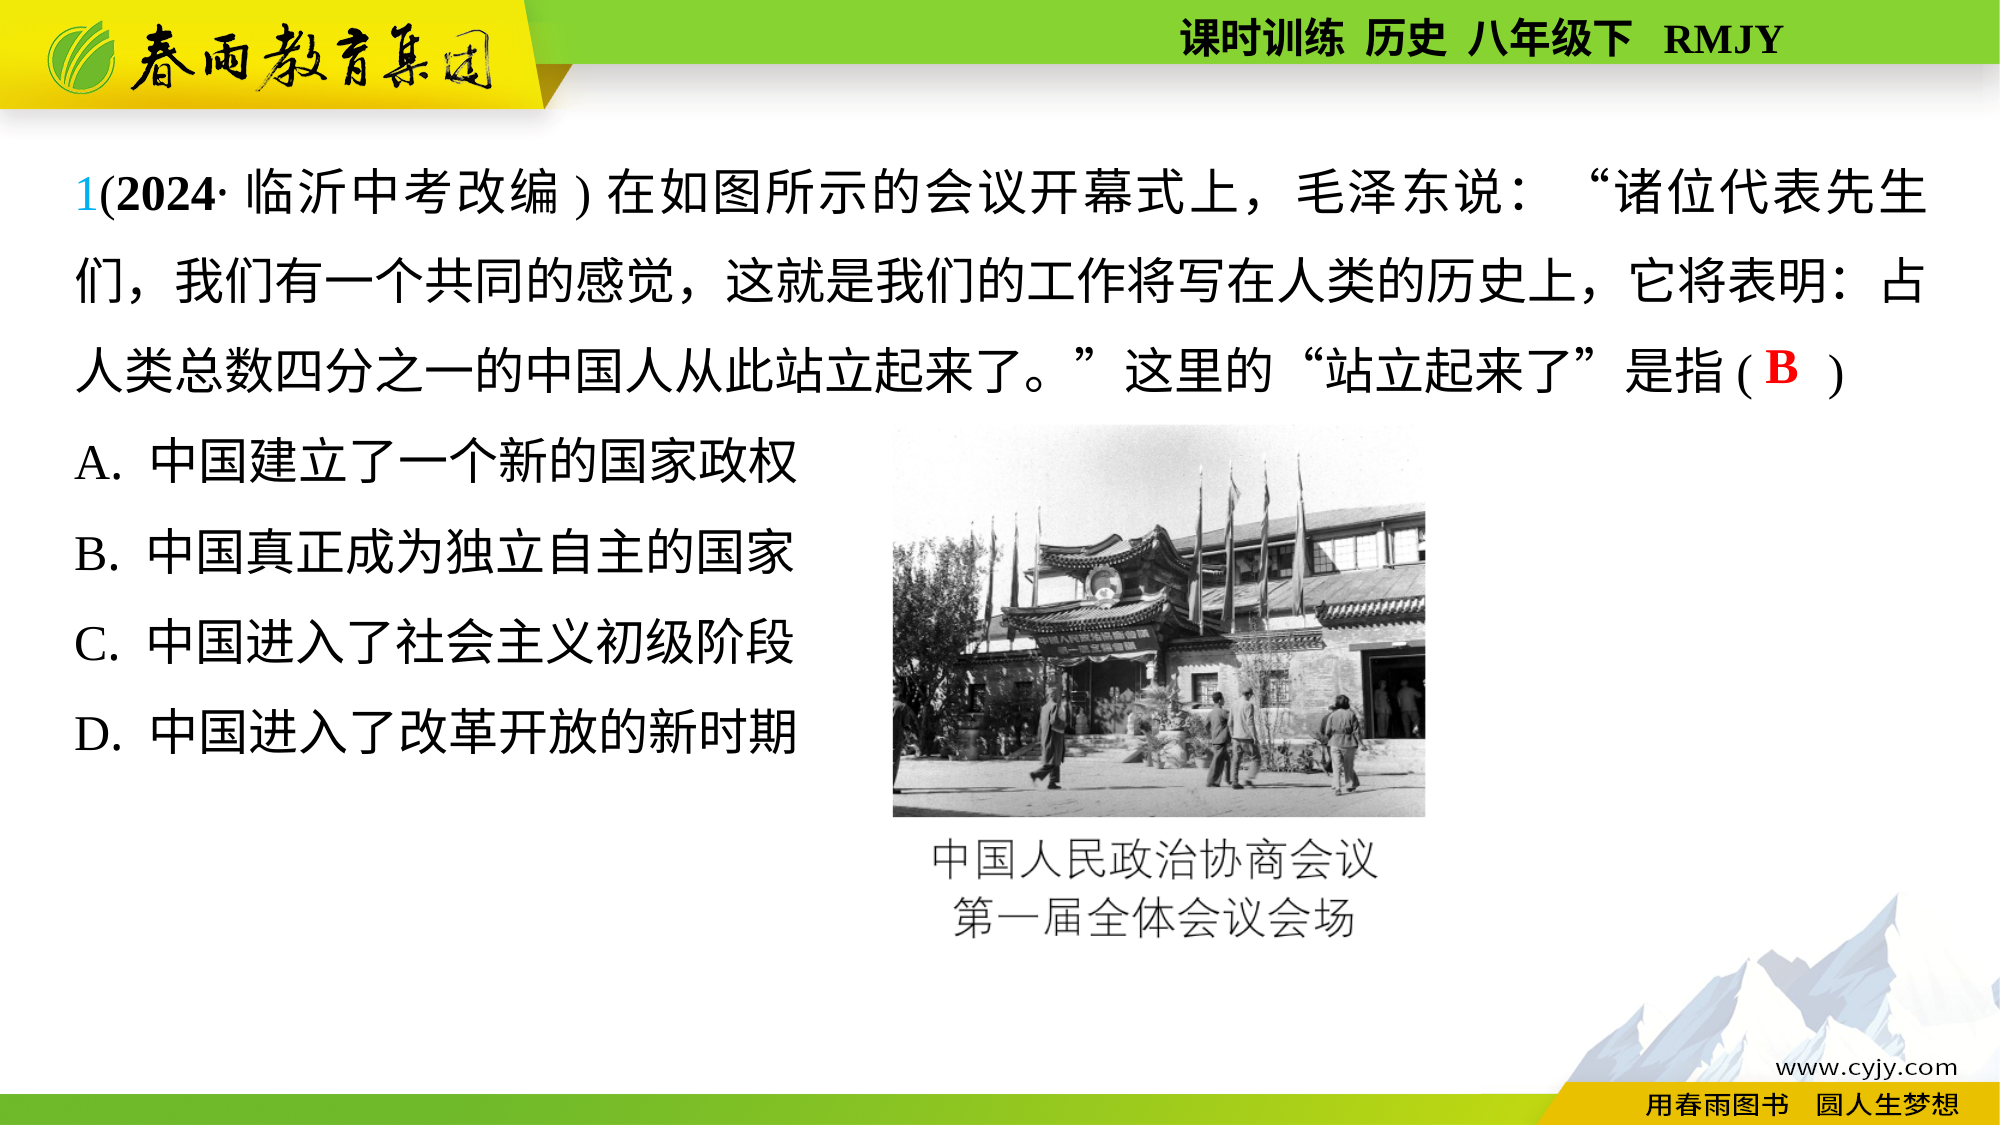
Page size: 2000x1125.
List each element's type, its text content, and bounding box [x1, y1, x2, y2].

picture [0, 0, 2000, 1125]
text_box B [1750, 326, 1814, 401]
list 1(2024·临沂中考改编)在如图所示的会议开幕式上，毛泽东说：“诸位代表先生们，我们有一个共同的感觉，这就是我们的工作将写在人类的历史上，它将表明：占人类总数四分之一的中国人从此站立起来了。”这里的“站立起来了”是指( ) A. 中国建立了一个新的国家政权 B. 中国真正成为独立自主的国家 C. 中国进入了社会主义初级阶段 D. 中国进入了改革开放的新时期 [59, 122, 1944, 763]
